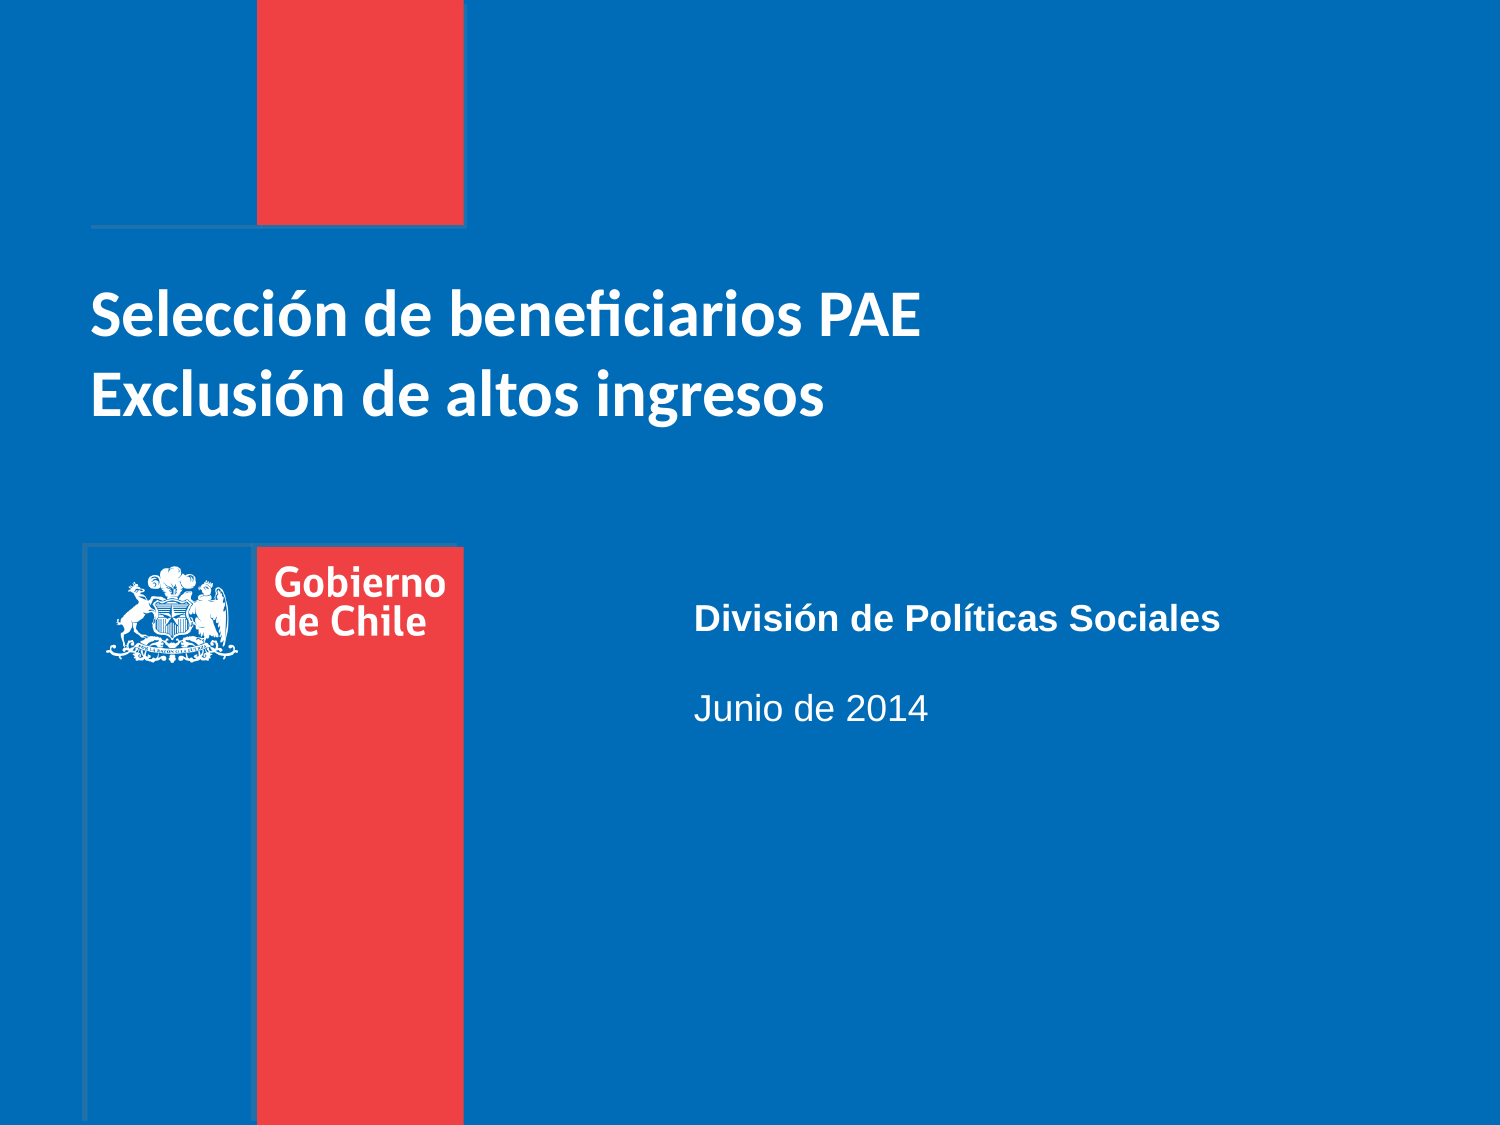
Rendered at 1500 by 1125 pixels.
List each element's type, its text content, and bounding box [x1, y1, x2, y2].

text_box División de Políticas Sociales Junio de 2014 [679, 586, 1270, 736]
picture [275, 566, 445, 636]
title Selección de beneficiarios PAE Exclusión de altos ingresos [75, 262, 1350, 417]
subtitle [466, 397, 1024, 498]
picture [106, 566, 238, 663]
